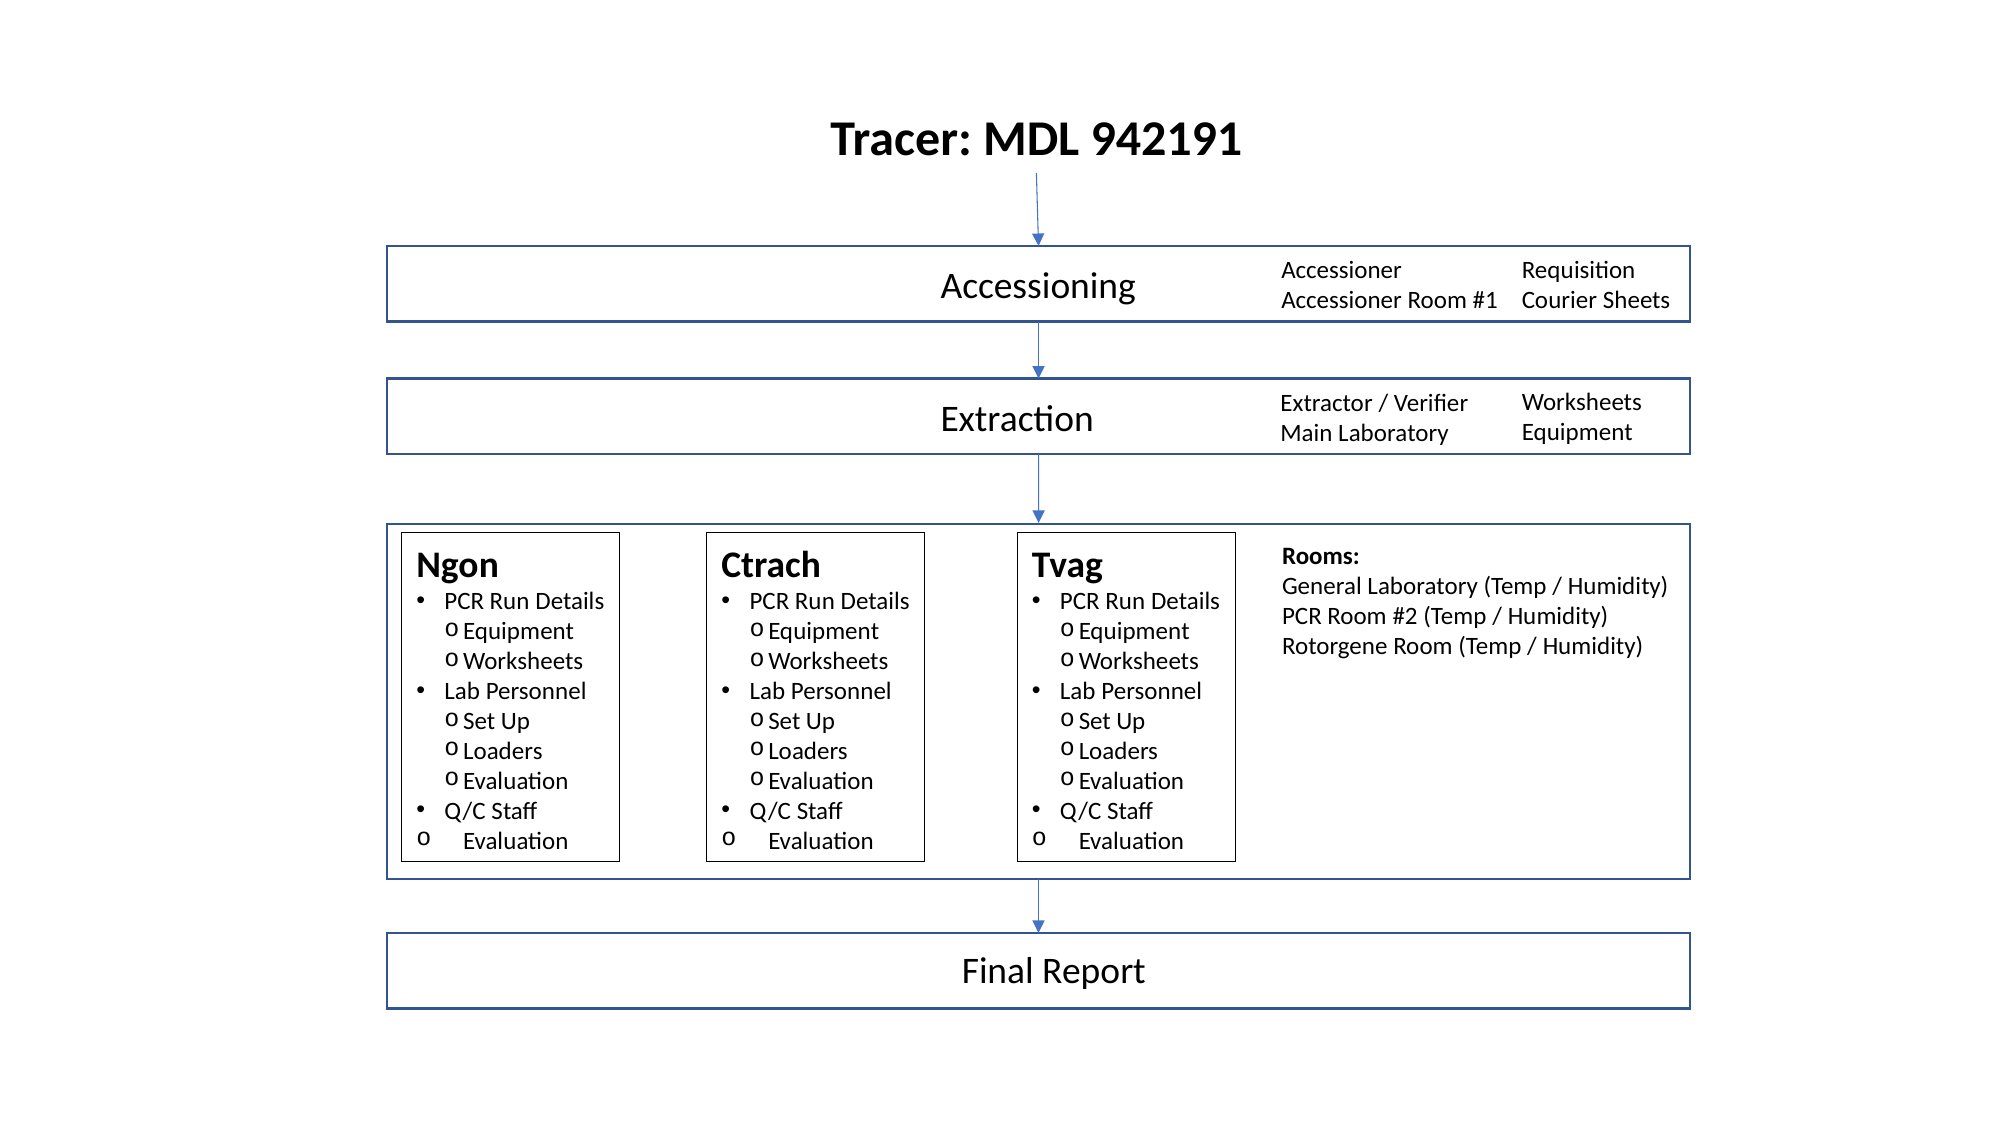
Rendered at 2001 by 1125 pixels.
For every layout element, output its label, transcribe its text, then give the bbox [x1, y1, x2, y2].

text_box Extractor / Verifier Main Laboratory [1265, 378, 1484, 454]
text_box Worksheets Equipment [1507, 378, 1658, 454]
text_box Final Report [947, 938, 1161, 999]
text_box Tracer: MDL 942191 [815, 98, 1258, 174]
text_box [387, 523, 1690, 880]
text_box [386, 245, 1691, 323]
text_box [386, 932, 1691, 1010]
text_box Accessioner Accessioner Room #1 [1266, 246, 1507, 321]
text_box Requisition Courier Sheets [1507, 245, 1686, 321]
text_box [386, 377, 1691, 455]
